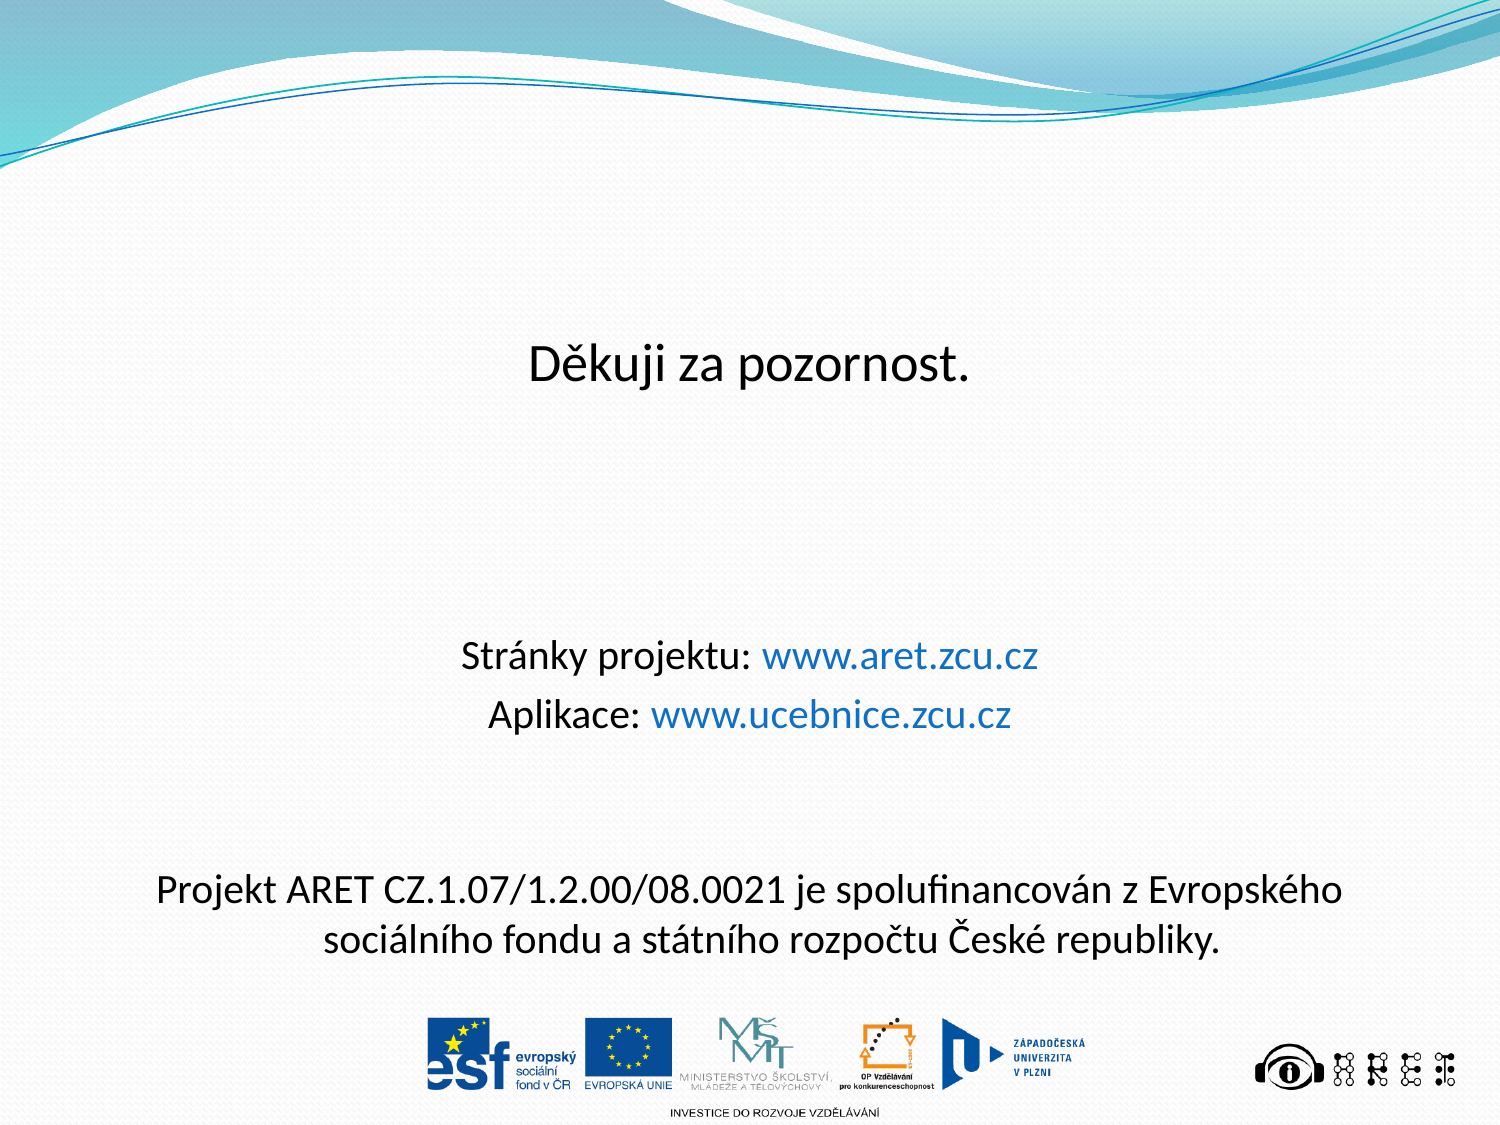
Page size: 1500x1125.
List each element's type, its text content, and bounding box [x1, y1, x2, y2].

list Děkuji za pozornost. Stránky projektu: www.aret.zcu.cz Aplikace: www.ucebnice.zcu.cz Projekt ARET CZ.1.07/1.2.00/08.0021 je spolufinancován z Evropského sociálního fondu a státního rozpočtu České republiky. [75, 243, 1425, 1038]
picture [418, 1009, 1093, 1125]
picture [1253, 1042, 1456, 1091]
